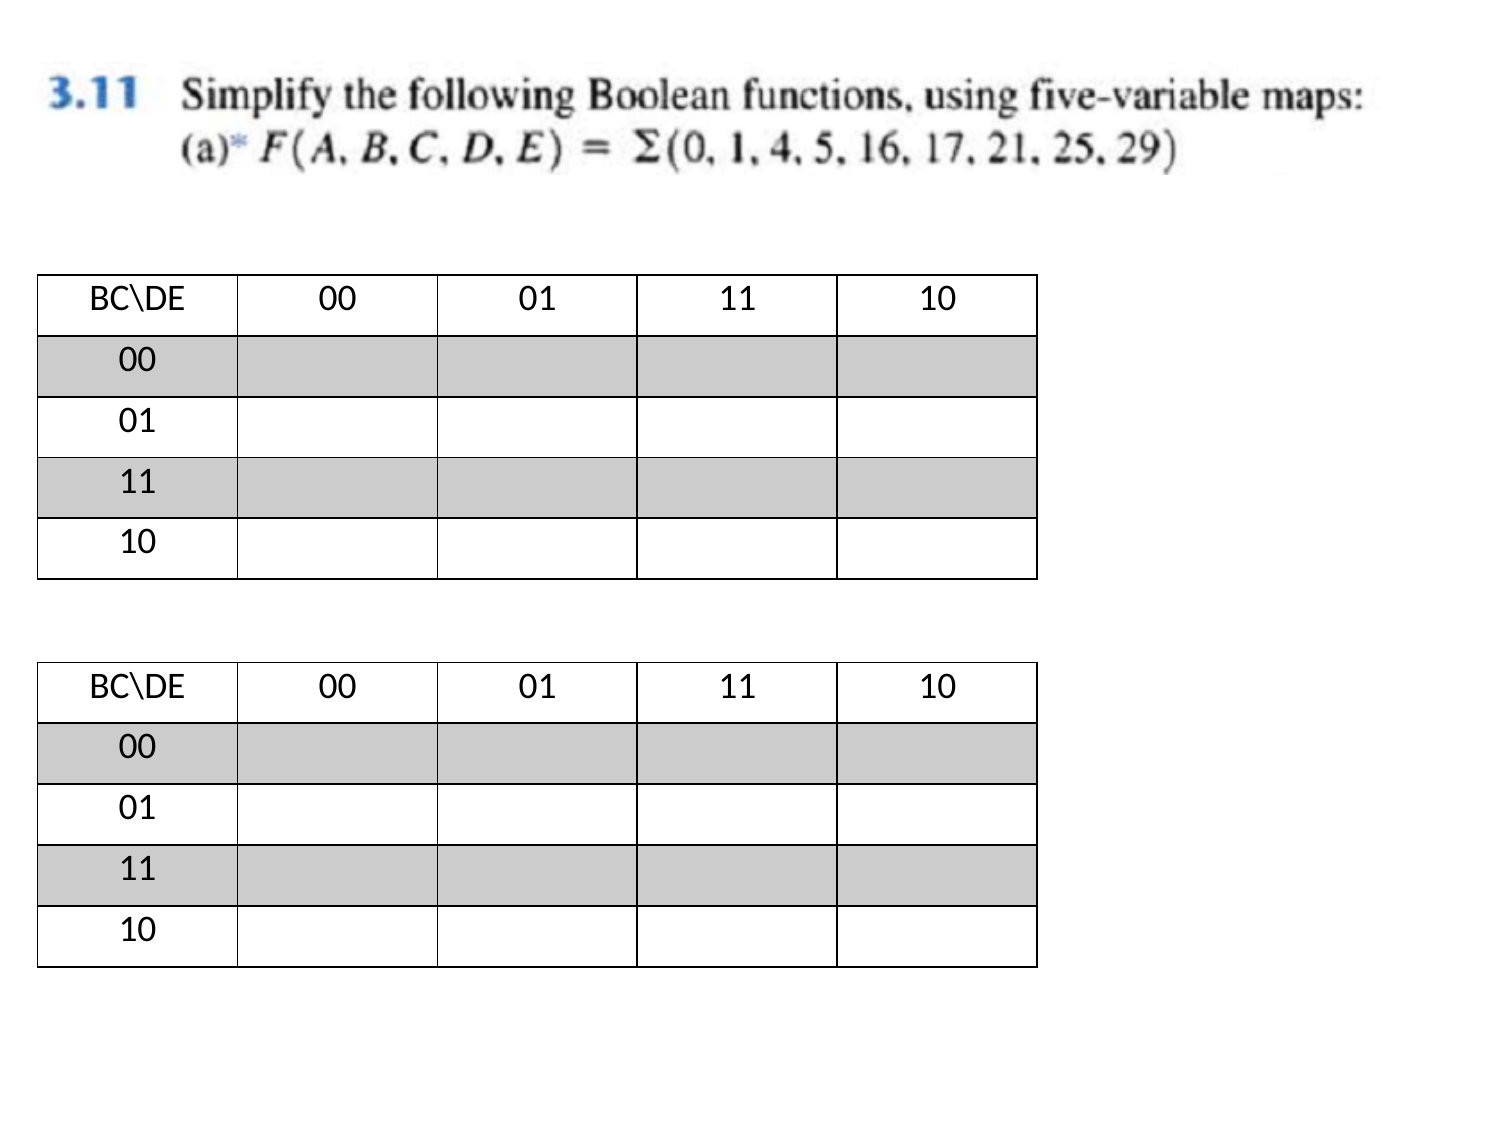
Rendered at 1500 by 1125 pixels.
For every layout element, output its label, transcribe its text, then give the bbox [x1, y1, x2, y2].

table_header 00 [238, 663, 437, 722]
table_cell [638, 458, 836, 517]
table_cell [638, 846, 836, 905]
table_header 01 [438, 276, 636, 335]
table_cell [438, 519, 636, 578]
table_cell [438, 785, 636, 844]
table_cell 11 [38, 458, 237, 517]
table_cell [438, 337, 636, 396]
table_cell 00 [38, 724, 237, 783]
table_cell [238, 398, 437, 457]
table_cell [838, 337, 1036, 396]
table_cell [638, 337, 836, 396]
table_cell [238, 337, 437, 396]
table_cell [238, 846, 437, 905]
table_cell [638, 907, 836, 966]
table_cell [838, 724, 1036, 783]
table_header BC\DE [38, 276, 237, 335]
table_header 11 [638, 276, 836, 335]
table_cell [238, 724, 437, 783]
table_header BC\DE [38, 663, 237, 722]
table_header 01 [438, 663, 636, 722]
table_cell [638, 724, 836, 783]
table_cell [438, 724, 636, 783]
table_cell [838, 785, 1036, 844]
table_cell [238, 785, 437, 844]
table_cell 10 [38, 519, 237, 578]
picture [37, 62, 1433, 176]
table_cell 10 [38, 907, 237, 966]
table_cell [238, 519, 437, 578]
table_cell [238, 458, 437, 517]
table_cell 01 [38, 785, 237, 844]
table_cell [838, 519, 1036, 578]
table_cell [438, 846, 636, 905]
table_cell [838, 907, 1036, 966]
table_cell [638, 398, 836, 457]
table_cell 11 [38, 846, 237, 905]
table_header 11 [638, 663, 836, 722]
table_cell [438, 458, 636, 517]
table_cell 00 [38, 337, 237, 396]
table_cell [838, 458, 1036, 517]
table_cell [638, 519, 836, 578]
table_cell 01 [38, 398, 237, 457]
table_cell [638, 785, 836, 844]
table_cell [438, 907, 636, 966]
table_cell [838, 398, 1036, 457]
table_cell [238, 907, 437, 966]
table_cell [838, 846, 1036, 905]
table_header 10 [838, 276, 1036, 335]
table_header 10 [838, 663, 1036, 722]
table_cell [438, 398, 636, 457]
table_header 00 [238, 276, 437, 335]
